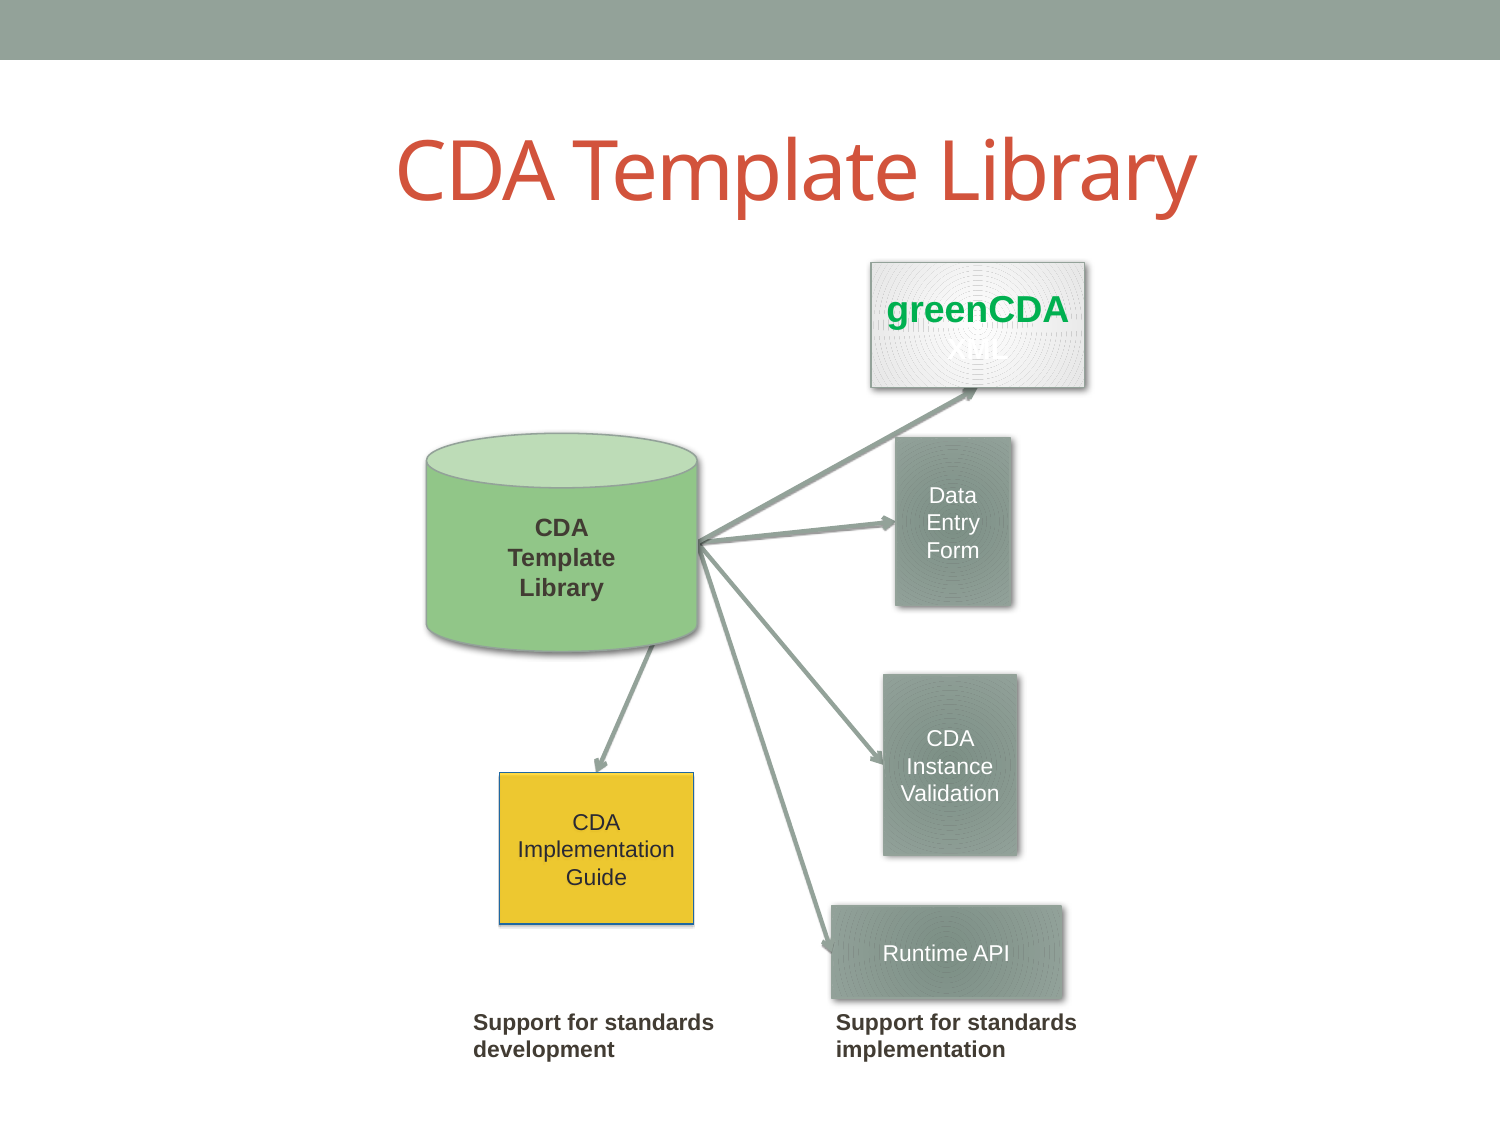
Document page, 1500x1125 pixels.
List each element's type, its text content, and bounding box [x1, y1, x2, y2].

text_box Runtime API [831, 905, 1062, 999]
text_box CDA Instance Validation [883, 674, 1017, 856]
text_box Data Entry Form [895, 437, 1011, 606]
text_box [518, 694, 640, 730]
text_box Support for standards implementation [820, 999, 1170, 1070]
text_box CDA Template Library [425, 432, 694, 653]
text_box Support for standards development [458, 999, 808, 1070]
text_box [696, 387, 979, 543]
text_box greenCDA XML [870, 262, 1085, 388]
title CDA Template Library [121, 85, 1472, 248]
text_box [696, 542, 832, 953]
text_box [840, 551, 884, 766]
text_box CDA Implementation Guide [499, 772, 694, 925]
